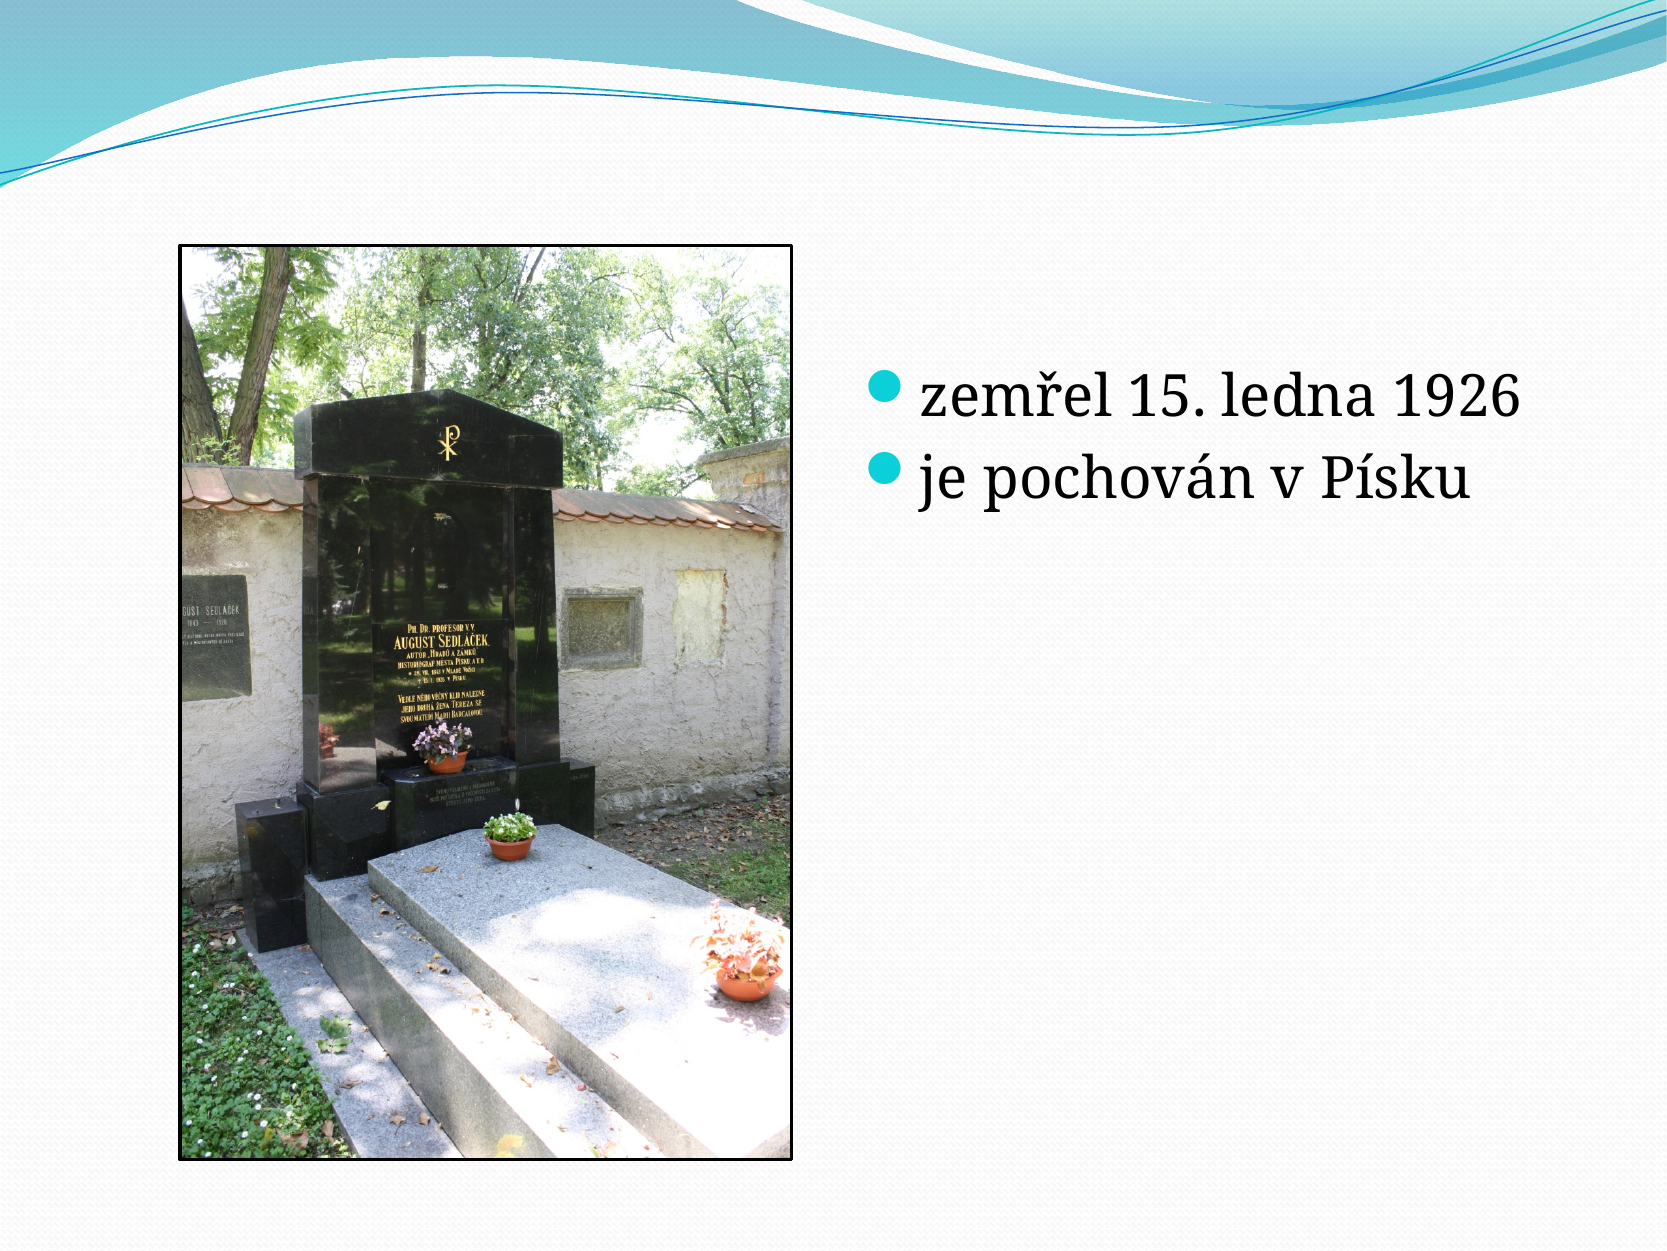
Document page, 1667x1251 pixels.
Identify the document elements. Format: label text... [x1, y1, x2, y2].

title [83, 128, 1584, 337]
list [181, 246, 791, 1159]
list zemřel 15. ledna 1926 je pochován v Písku [847, 349, 1584, 1159]
